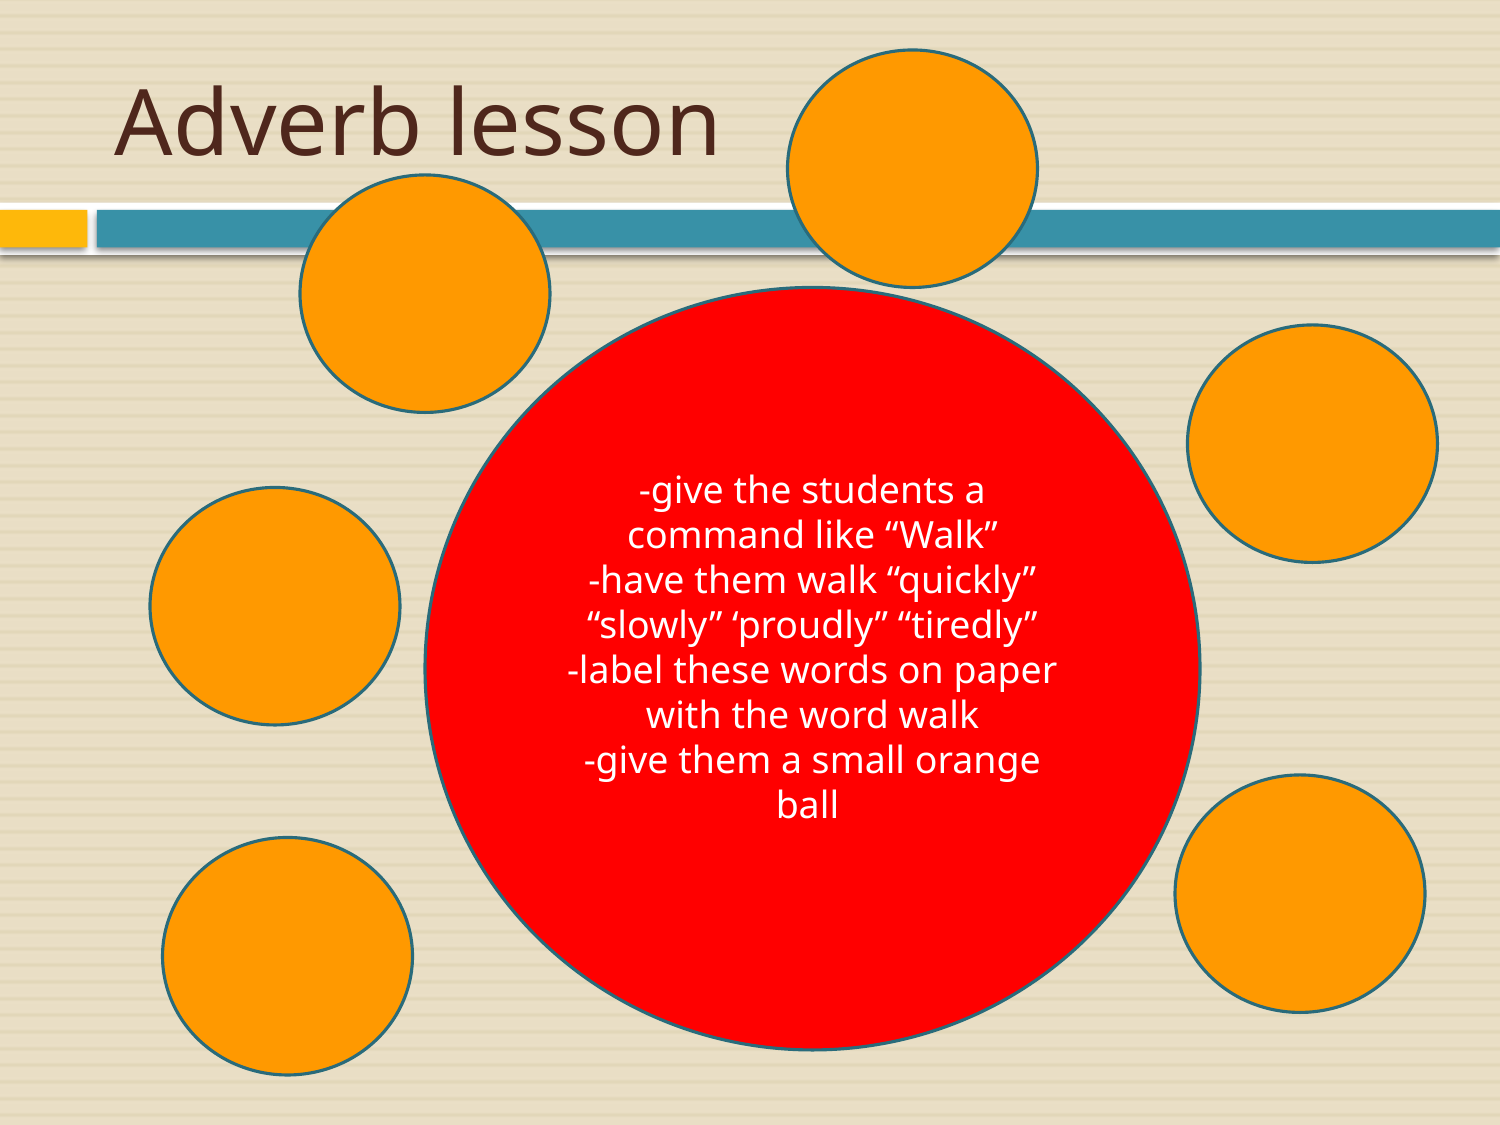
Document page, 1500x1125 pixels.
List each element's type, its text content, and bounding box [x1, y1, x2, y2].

text_box [1185, 323, 1440, 565]
text_box [1173, 773, 1427, 1015]
text_box [785, 48, 1040, 290]
text_box [148, 485, 402, 727]
text_box -give the students a command like “Walk” -have them walk “quickly” “slowly” ‘proudly” “tiredly” -label these words on paper with the word walk -give them a small orange ball [423, 285, 1202, 1052]
text_box [298, 173, 552, 415]
text_box [160, 835, 415, 1077]
title Adverb lesson [99, 37, 1438, 201]
